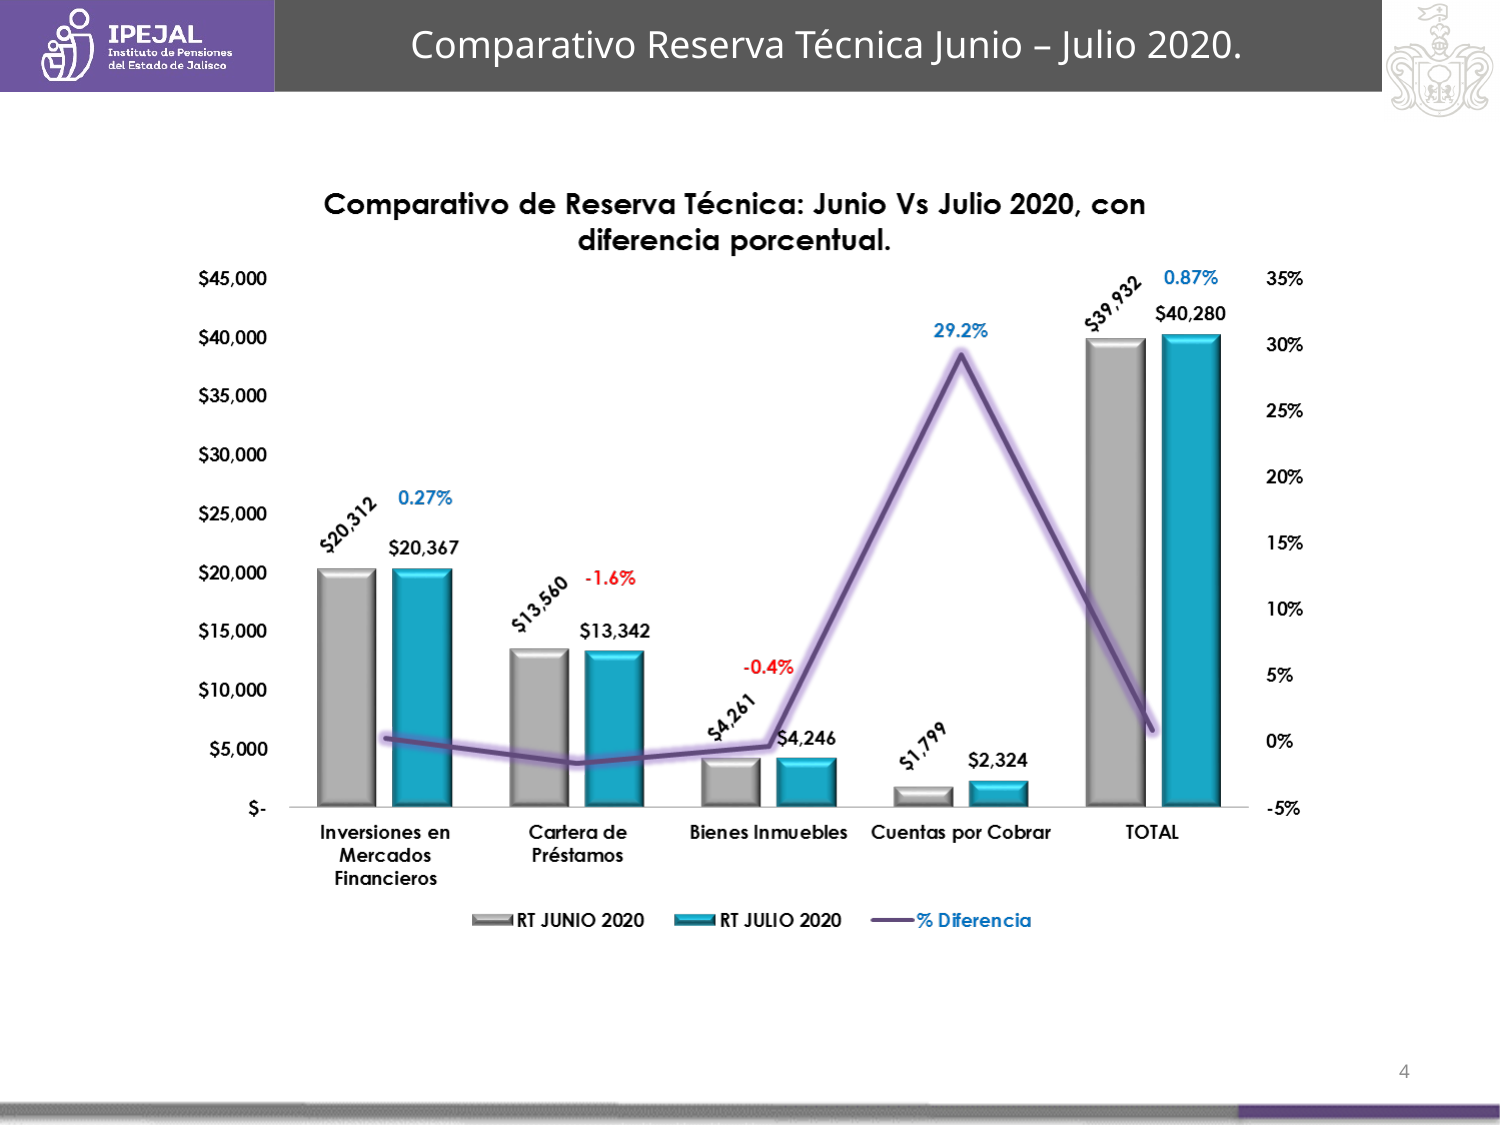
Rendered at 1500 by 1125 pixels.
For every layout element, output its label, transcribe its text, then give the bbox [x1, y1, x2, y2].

picture [0, 1096, 1500, 1125]
text_box Comparativo Reserva Técnica Junio – Julio 2020. [274, 19, 1380, 74]
picture [179, 165, 1317, 951]
picture [0, 0, 275, 92]
slide_number 4 [1074, 1042, 1425, 1103]
